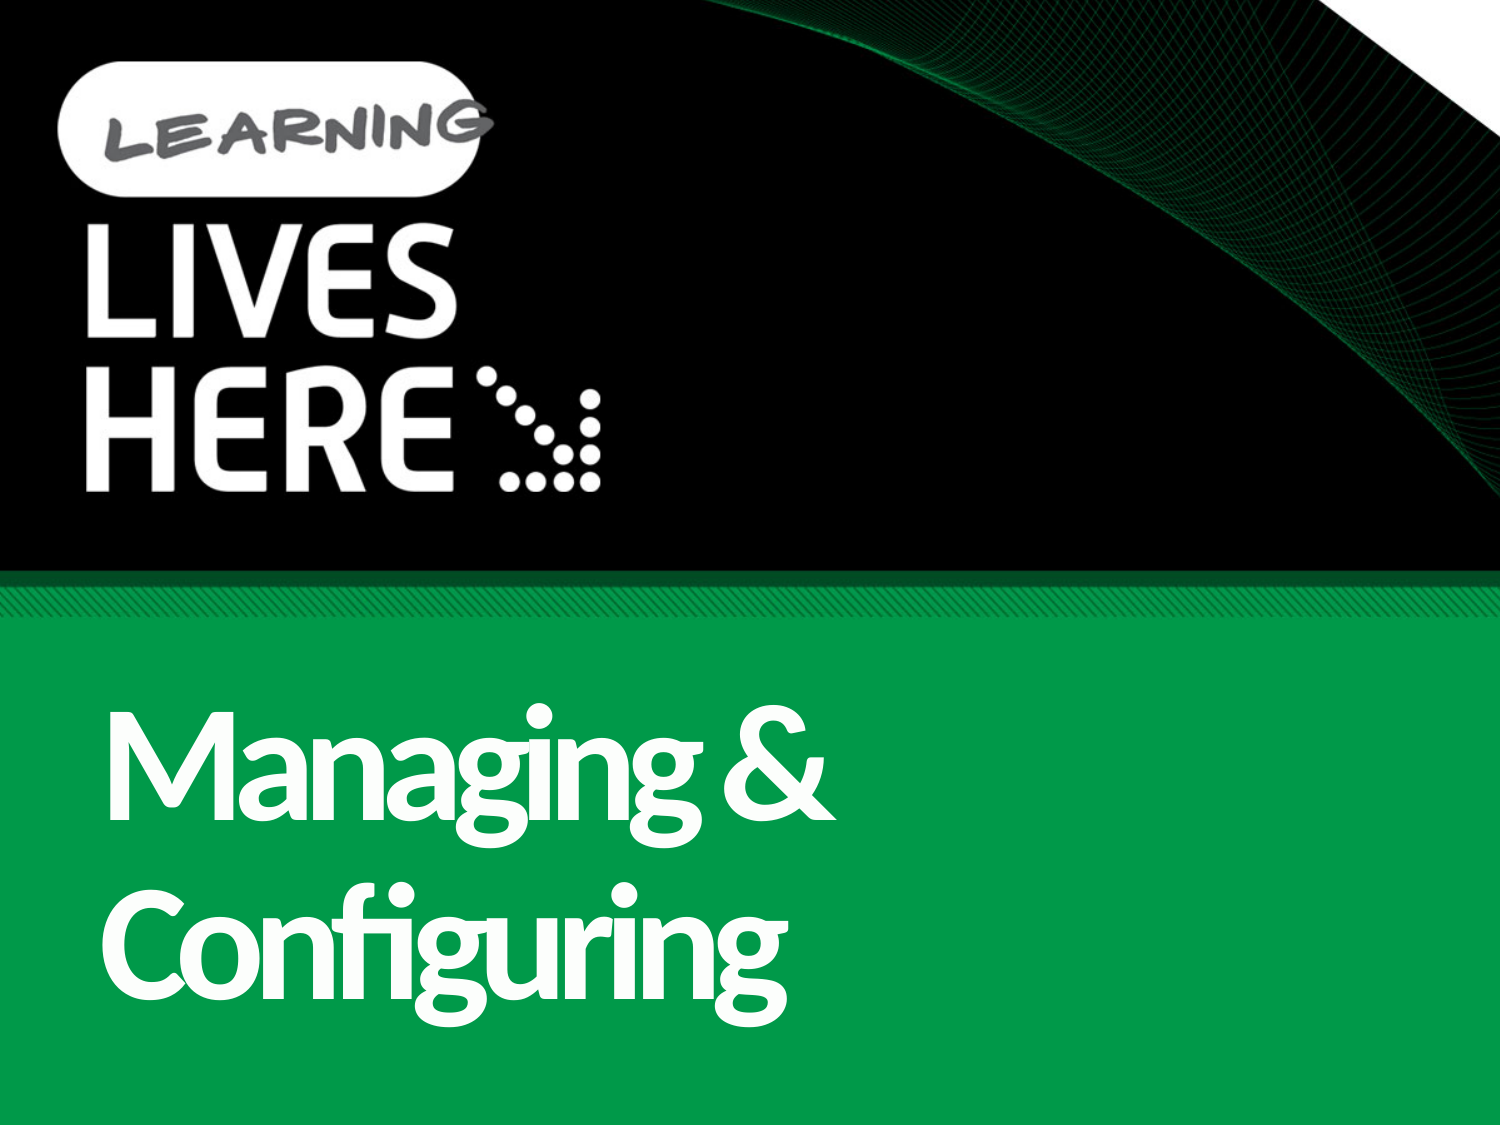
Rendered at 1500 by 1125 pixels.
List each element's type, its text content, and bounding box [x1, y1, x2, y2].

title Managing & Configuring [99, 676, 1418, 800]
picture [0, 0, 1500, 1125]
